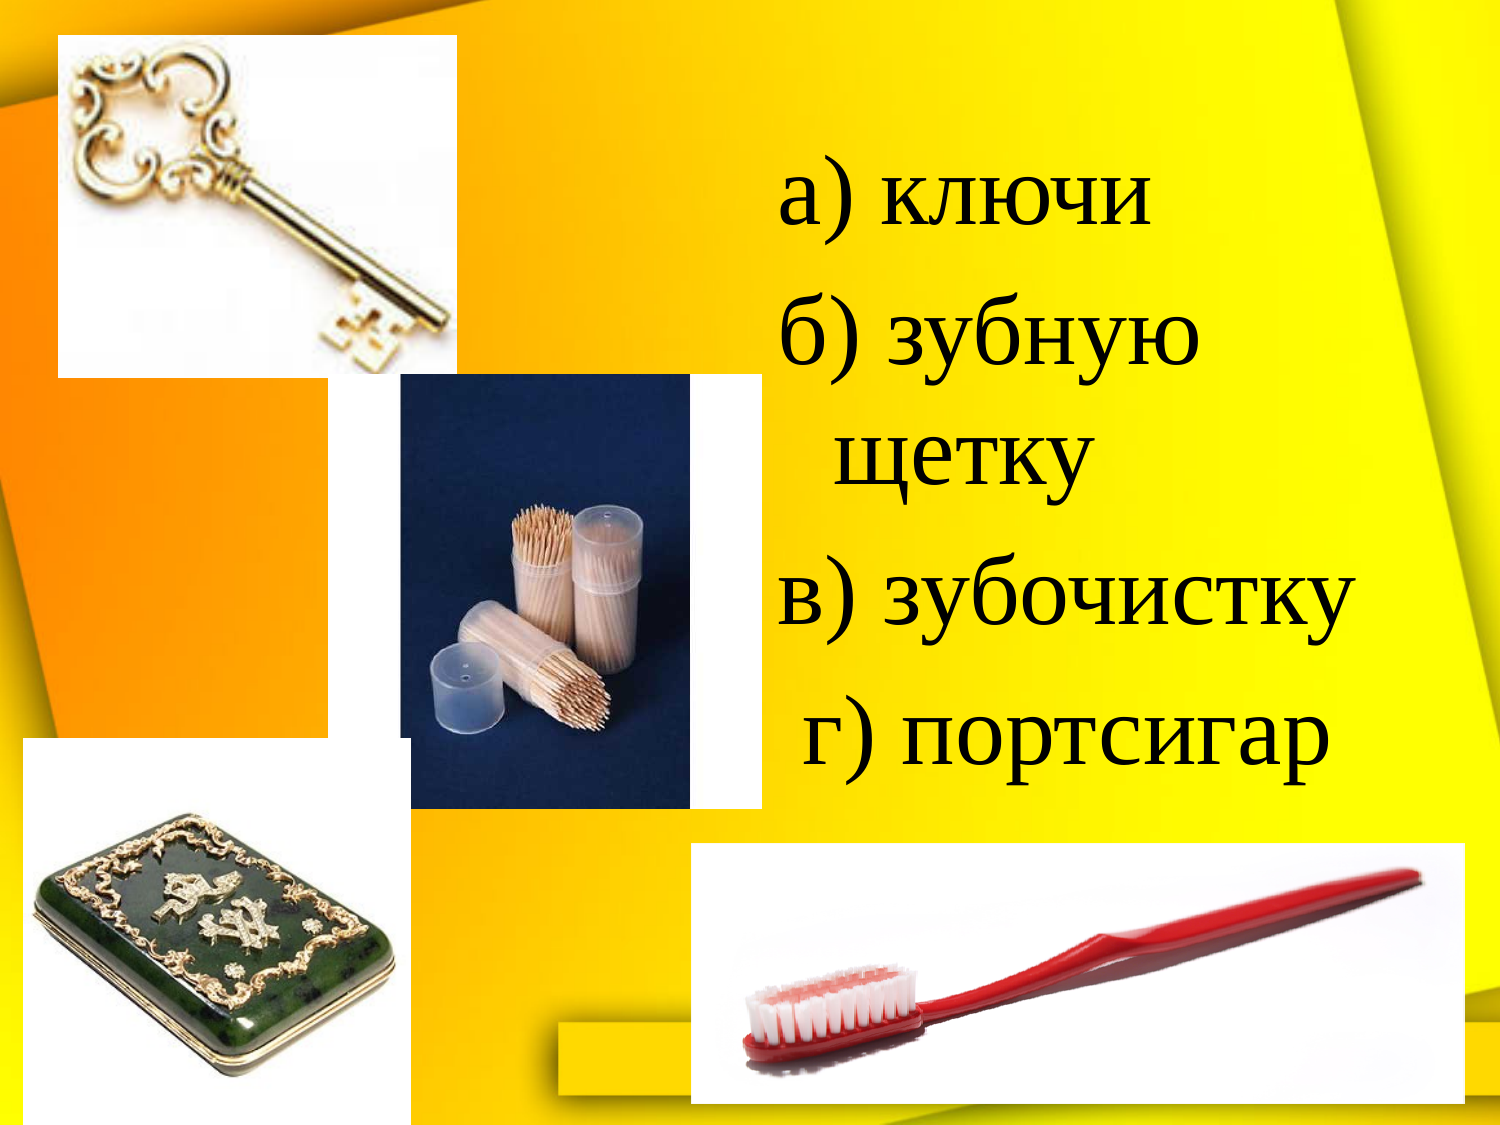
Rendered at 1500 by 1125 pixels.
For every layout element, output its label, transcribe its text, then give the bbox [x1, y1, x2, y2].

list а) ключи б) зубную щетку в) зубочистку г) портсигар [762, 116, 1388, 842]
picture [0, 0, 1500, 1125]
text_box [58, 34, 458, 378]
